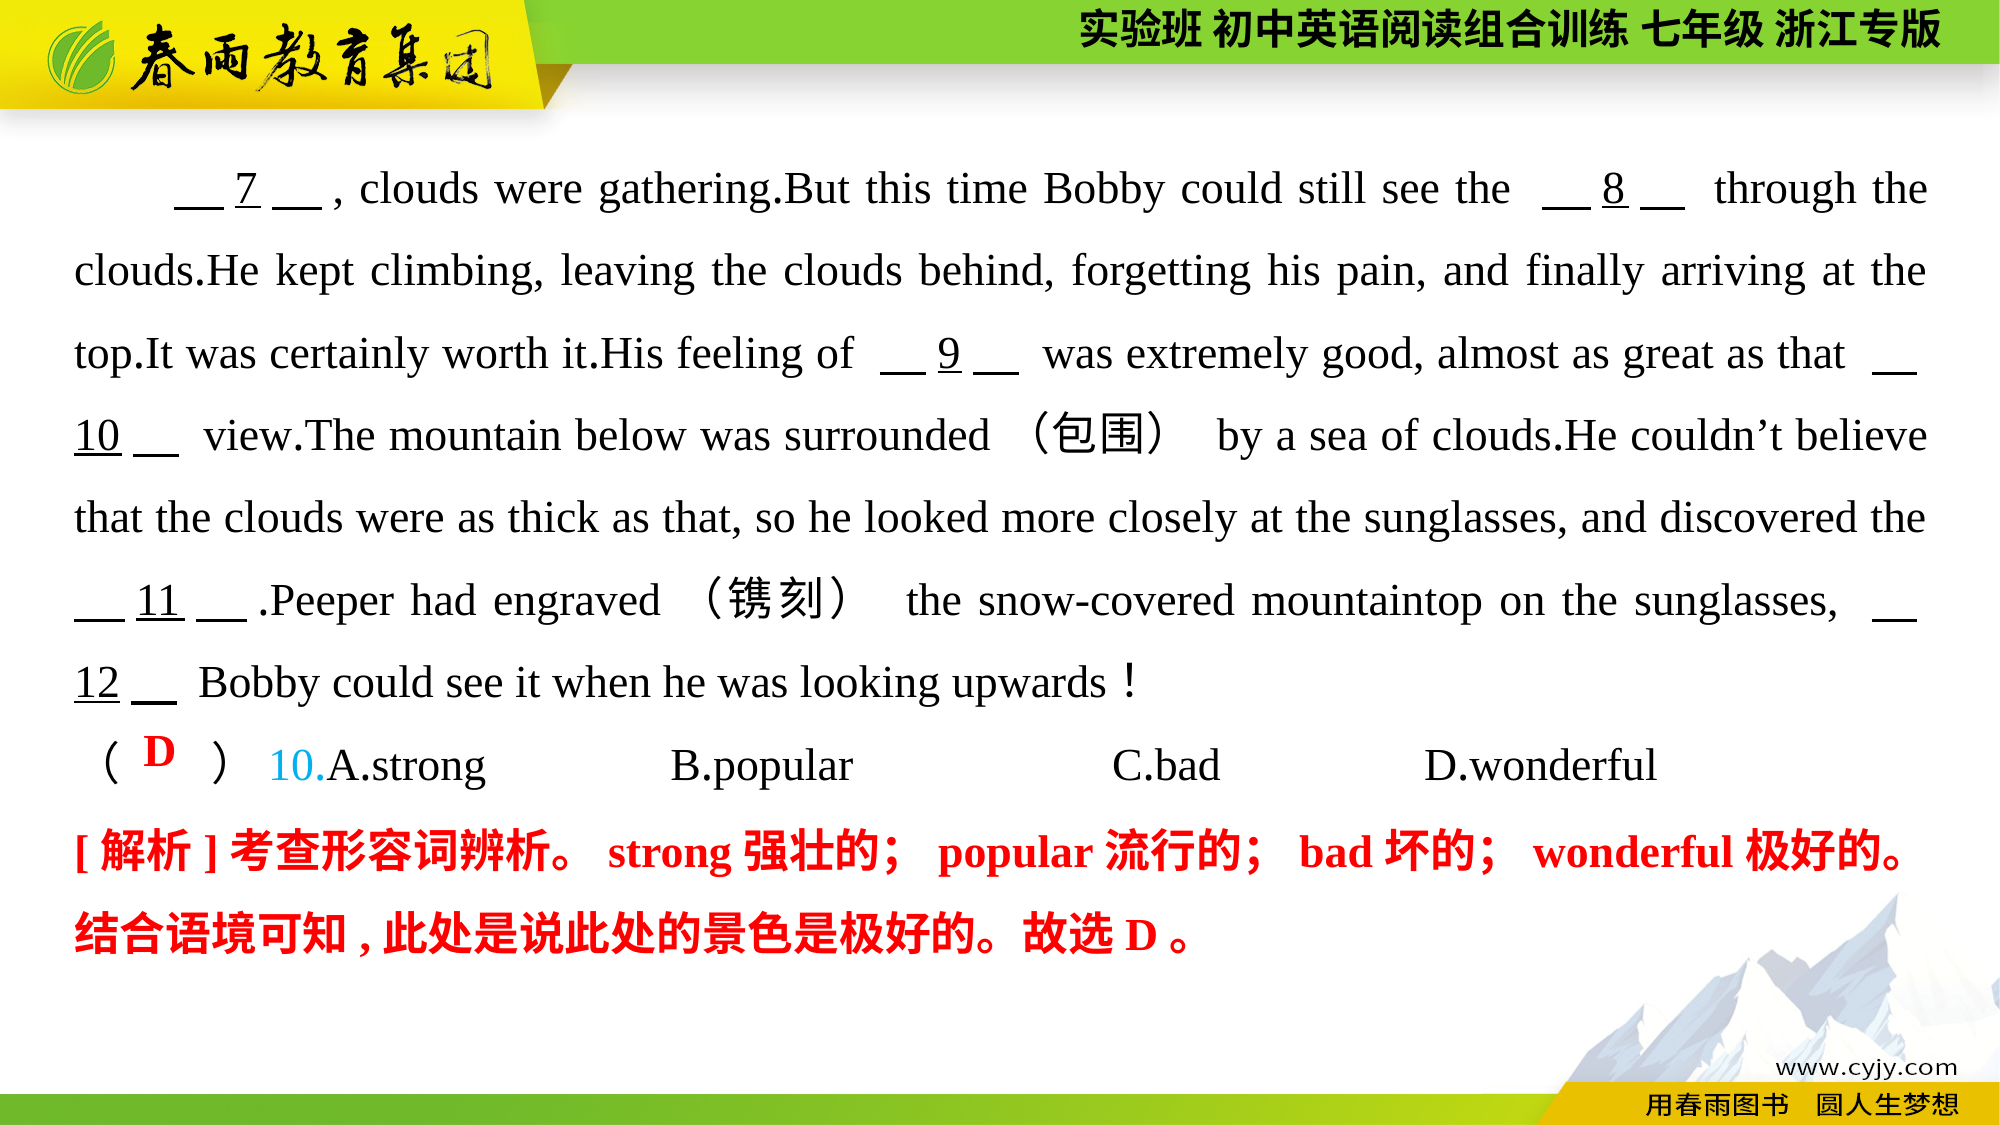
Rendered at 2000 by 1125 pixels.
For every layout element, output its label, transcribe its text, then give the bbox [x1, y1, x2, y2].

text_box D [128, 713, 196, 784]
list 7 , clouds were gathering.But this time Bobby could still see the 8 through the clouds.He kept climbing, leaving the clouds behind, forgetting his pain, and finally arriving at the top.It was certainly worth it.His feeling of 9 was extremely good, almost as great as that 10 view.The mountain below was surrounded（包围） by a sea of clouds.He couldn’t believe that the clouds were as thick as that, so he looked more closely at the sunglasses, and discovered the 11 .Peeper had engraved（镌刻） the snow-covered mountaintop on the sunglasses, 12 Bobby could see it when he was looking upwards！ （ ）10.A.strong B.popular C.bad D.wonderful [59, 122, 1944, 786]
text_box [解析]考查形容词辨析。strong强壮的；popular流行的；bad坏的；wonderful极好的。结合语境可知,此处是说此处的景色是极好的。故选D。 [59, 786, 1944, 967]
picture [0, 0, 2000, 1125]
